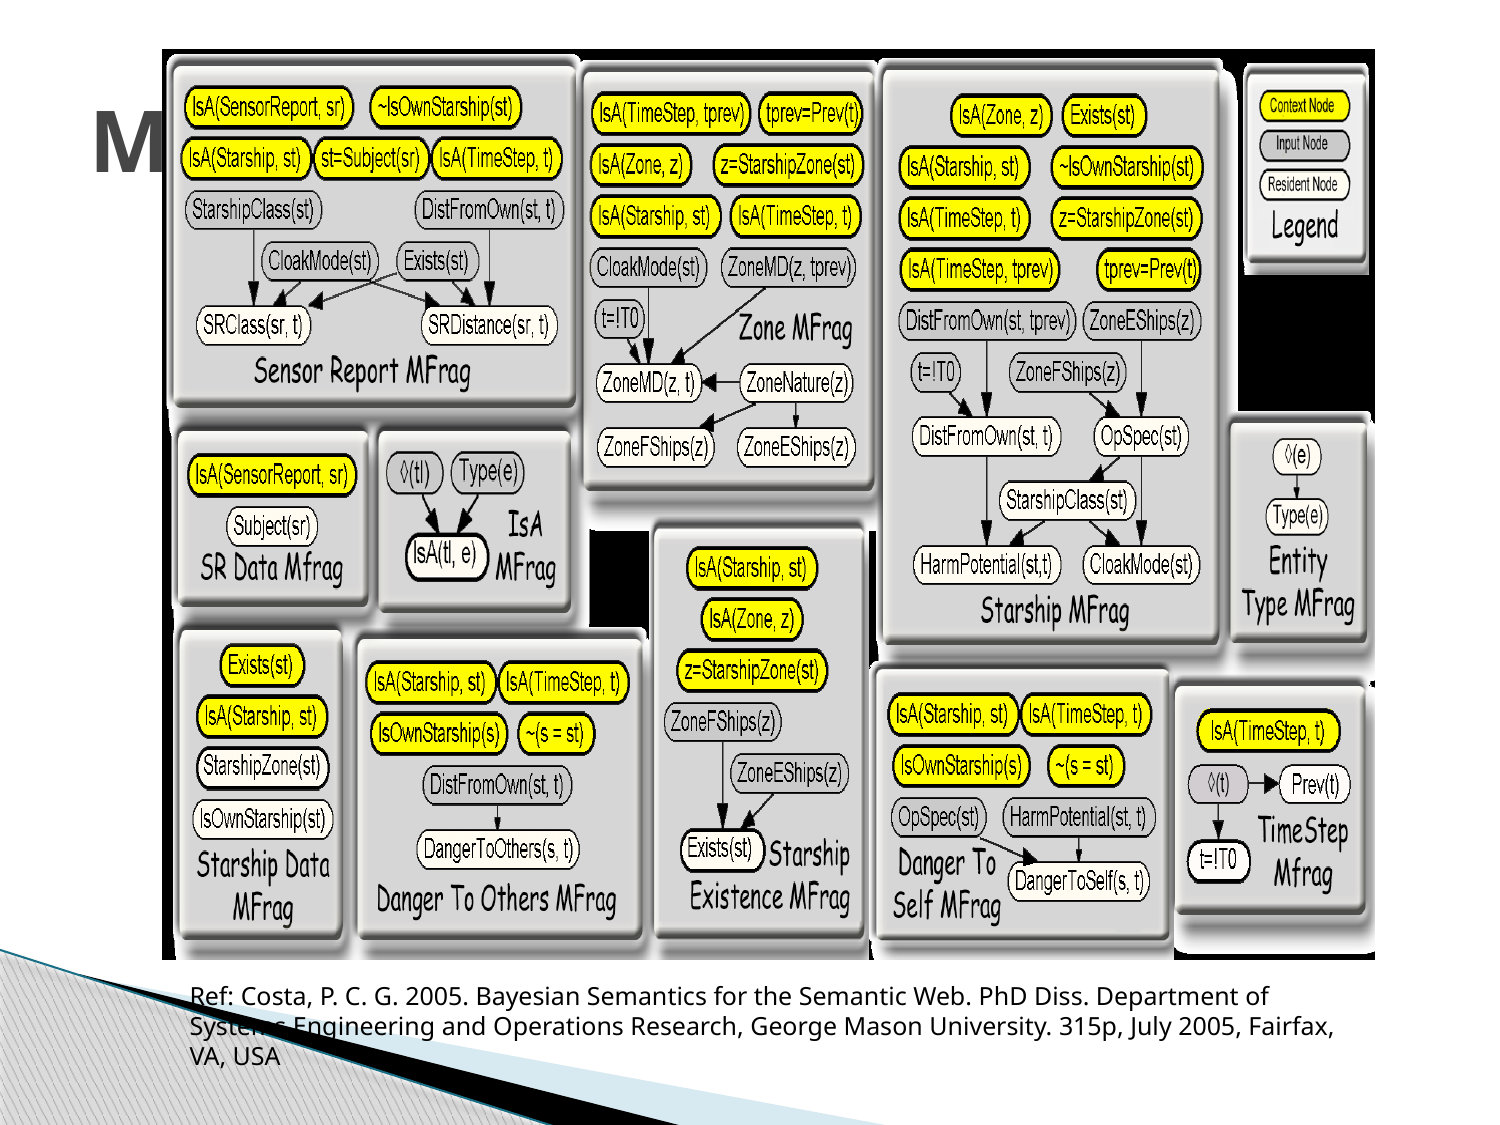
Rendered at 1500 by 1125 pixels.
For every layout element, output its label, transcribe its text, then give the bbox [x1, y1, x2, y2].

picture [162, 49, 1376, 960]
title MTHeory Diagram [75, 45, 1425, 233]
text_box Ref: Costa, P. C. G. 2005. Bayesian Semantics for the Semantic Web. PhD Diss. Department of Systems Engineering and Operations Research, George Mason University. 315p, July 2005, Fairfax, VA, USA [174, 973, 1375, 1125]
